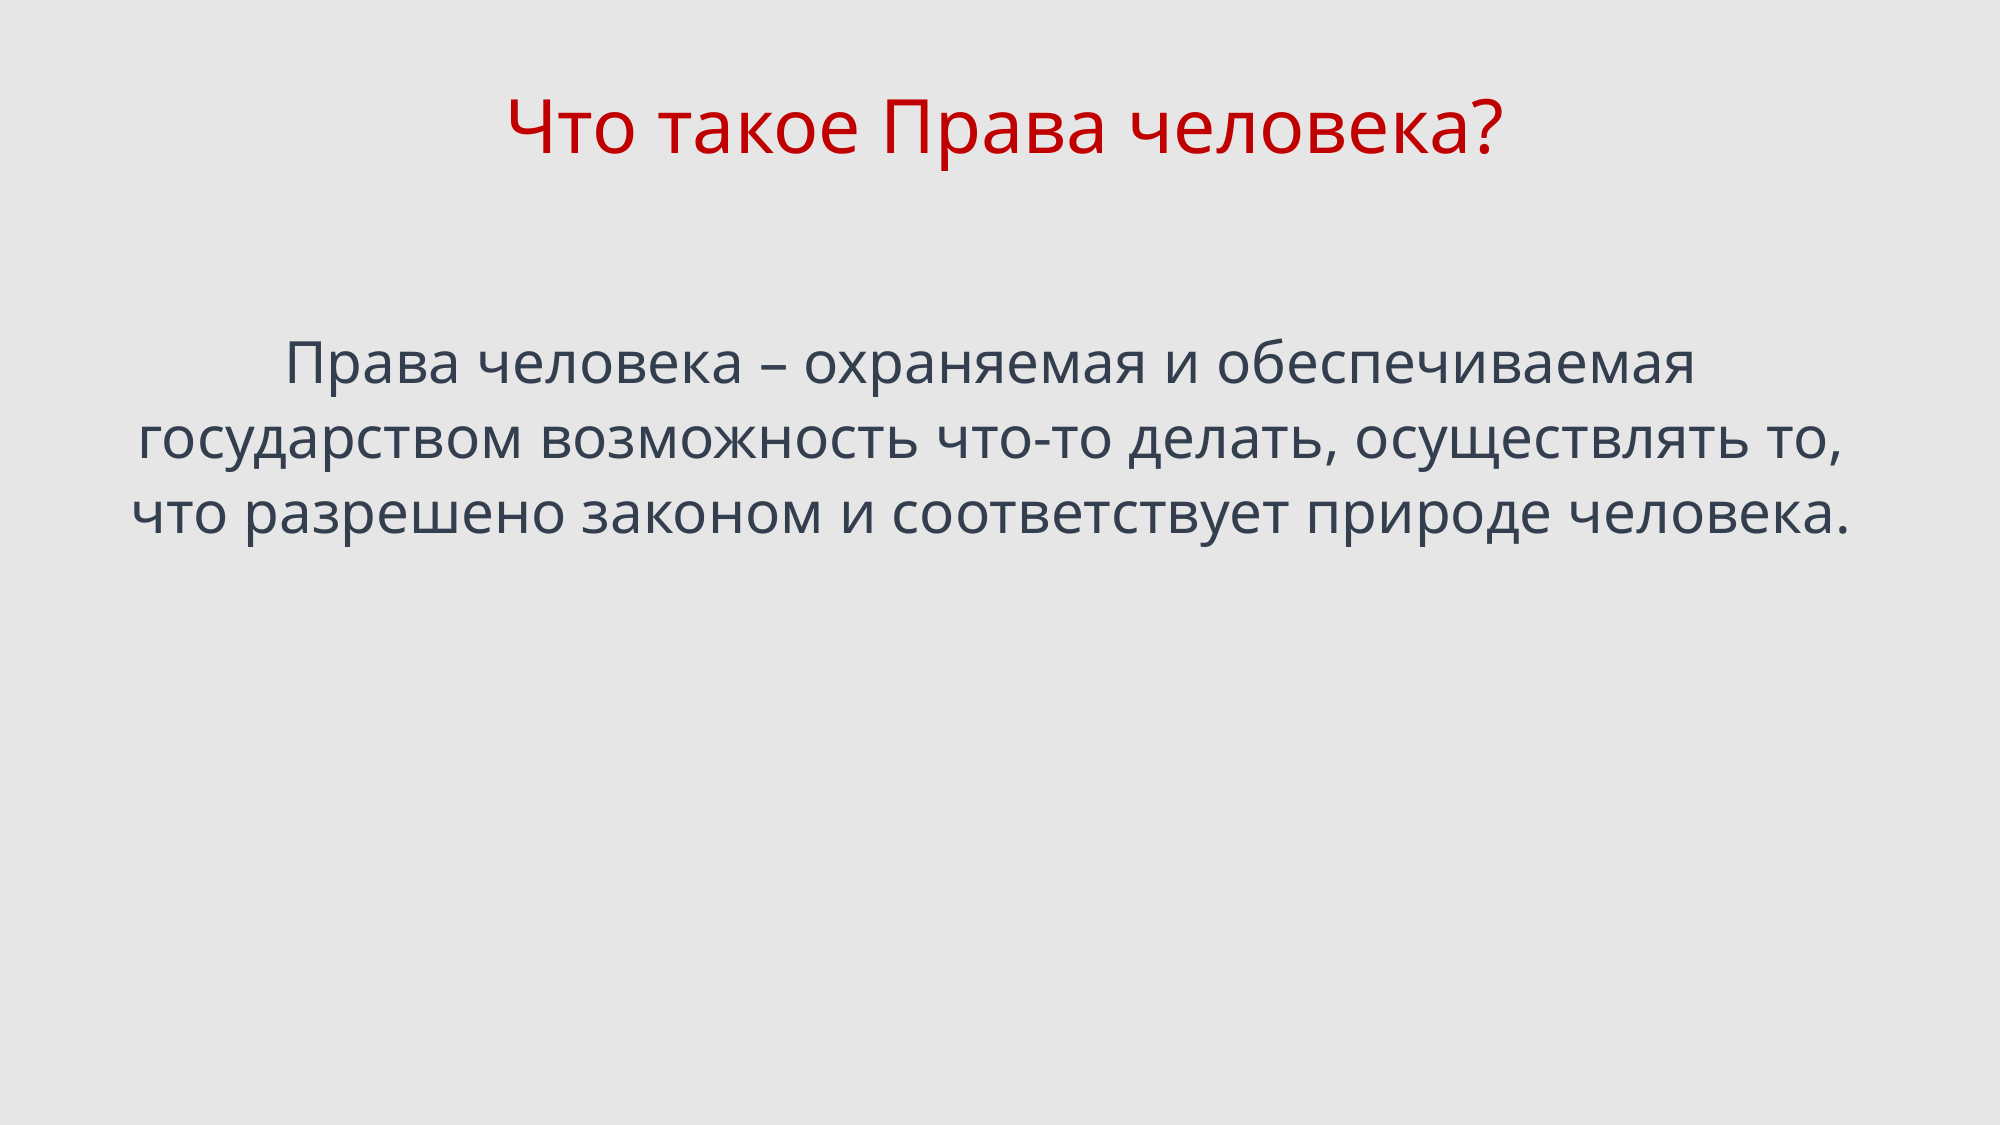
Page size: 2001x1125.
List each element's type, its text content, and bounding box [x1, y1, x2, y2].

text_box Права человека – охраняемая и обеспечиваемая государством возможность что-то делать, осуществлять то, что разрешено законом и соответствует природе человека. [71, 312, 1910, 553]
text_box Что такое Права человека? [490, 71, 1540, 177]
